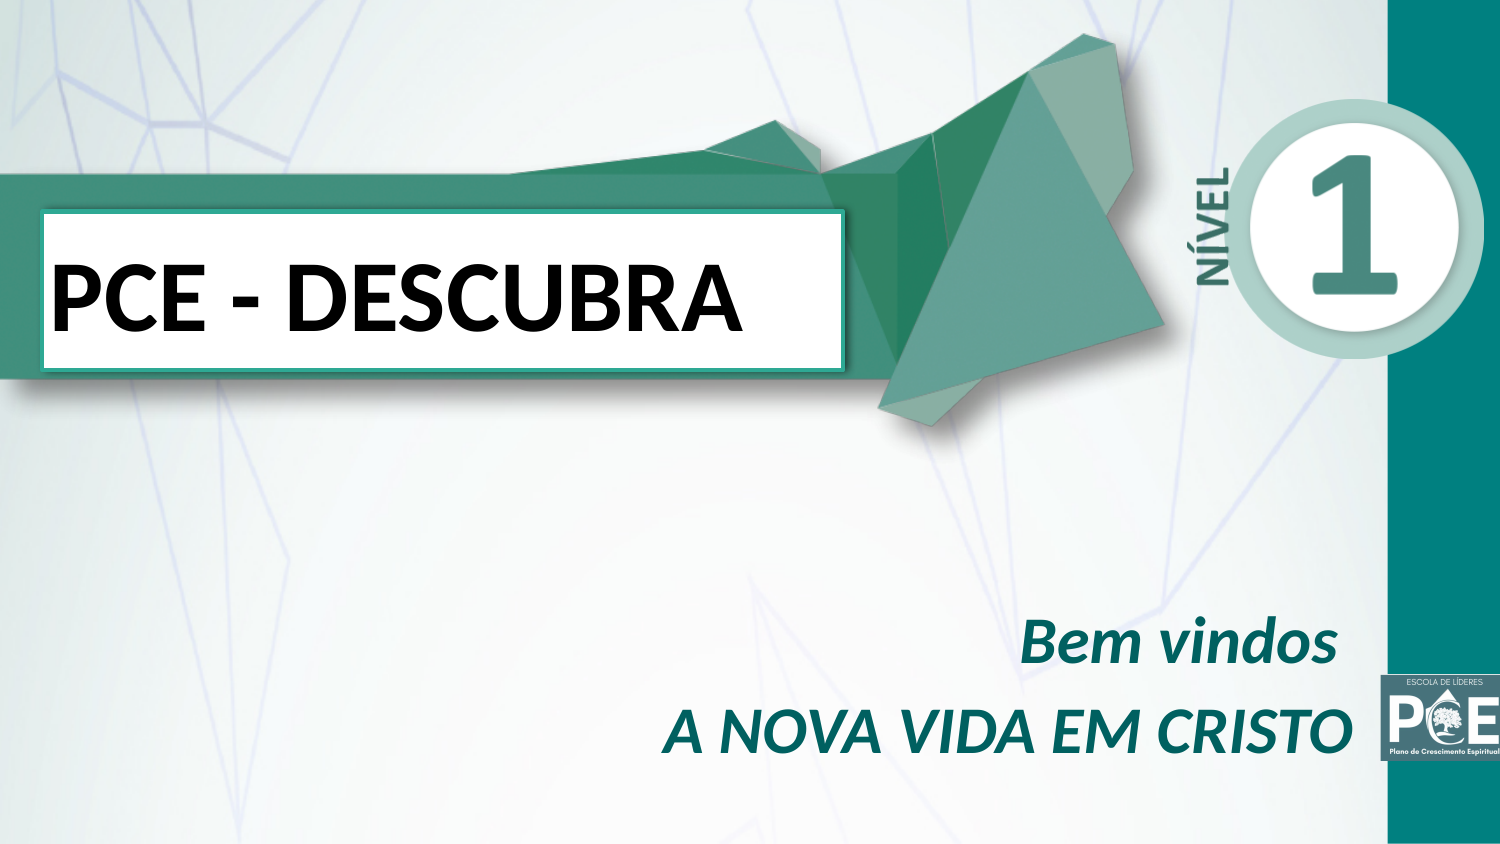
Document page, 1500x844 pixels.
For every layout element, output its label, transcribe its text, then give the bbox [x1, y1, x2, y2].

picture [0, 0, 1500, 844]
list Bem vindos A NOVA VIDA EM CRISTO [77, 588, 1362, 844]
